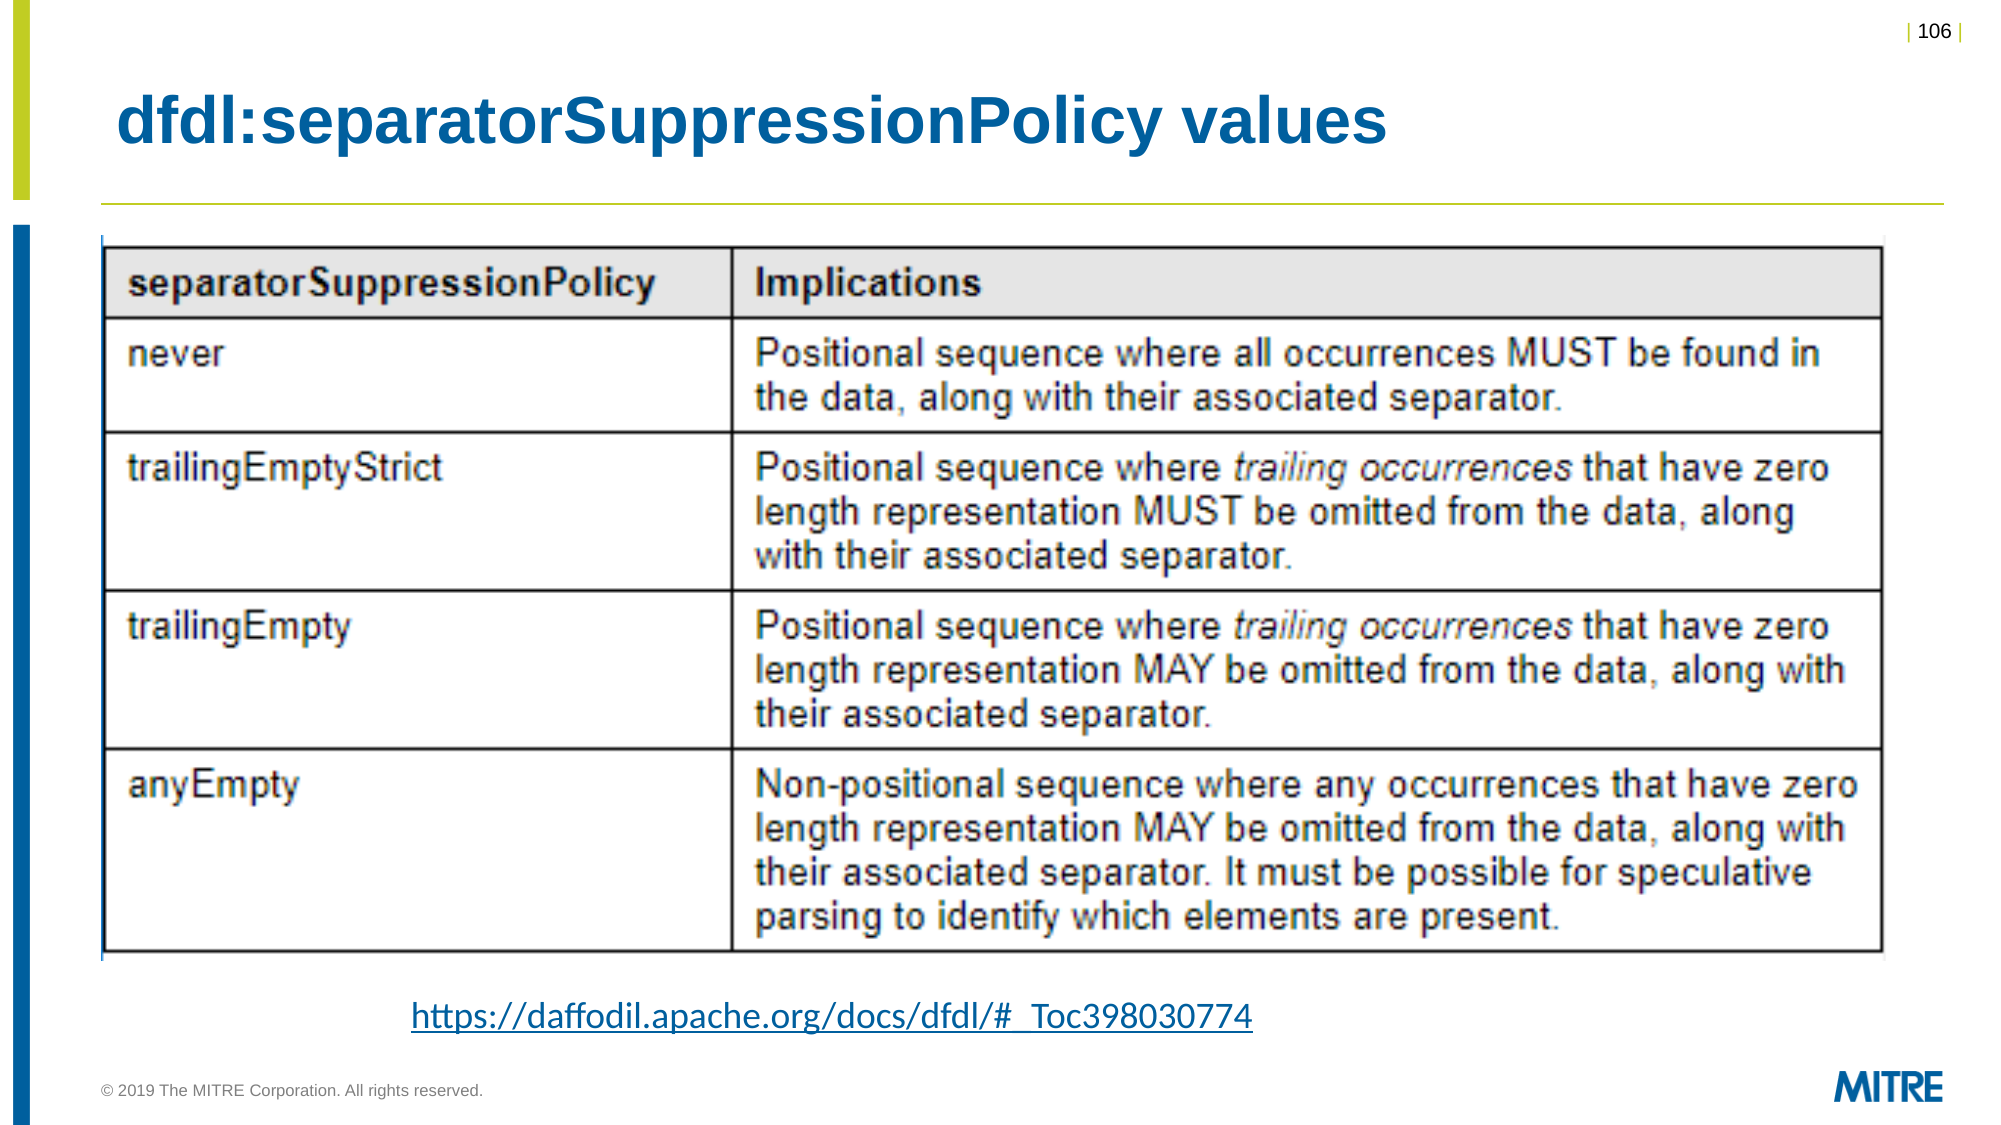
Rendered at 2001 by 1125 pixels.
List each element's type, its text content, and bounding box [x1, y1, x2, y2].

title dfdl:separatorSuppressionPolicy values [101, 60, 1945, 184]
picture [1834, 1068, 1945, 1109]
picture [101, 235, 1886, 961]
footer © 2019 The MITRE Corporation. All rights reserved. [101, 1069, 1338, 1110]
text_box https://daffodil.apache.org/docs/dfdl/#_Toc398030774 [396, 983, 1269, 1044]
